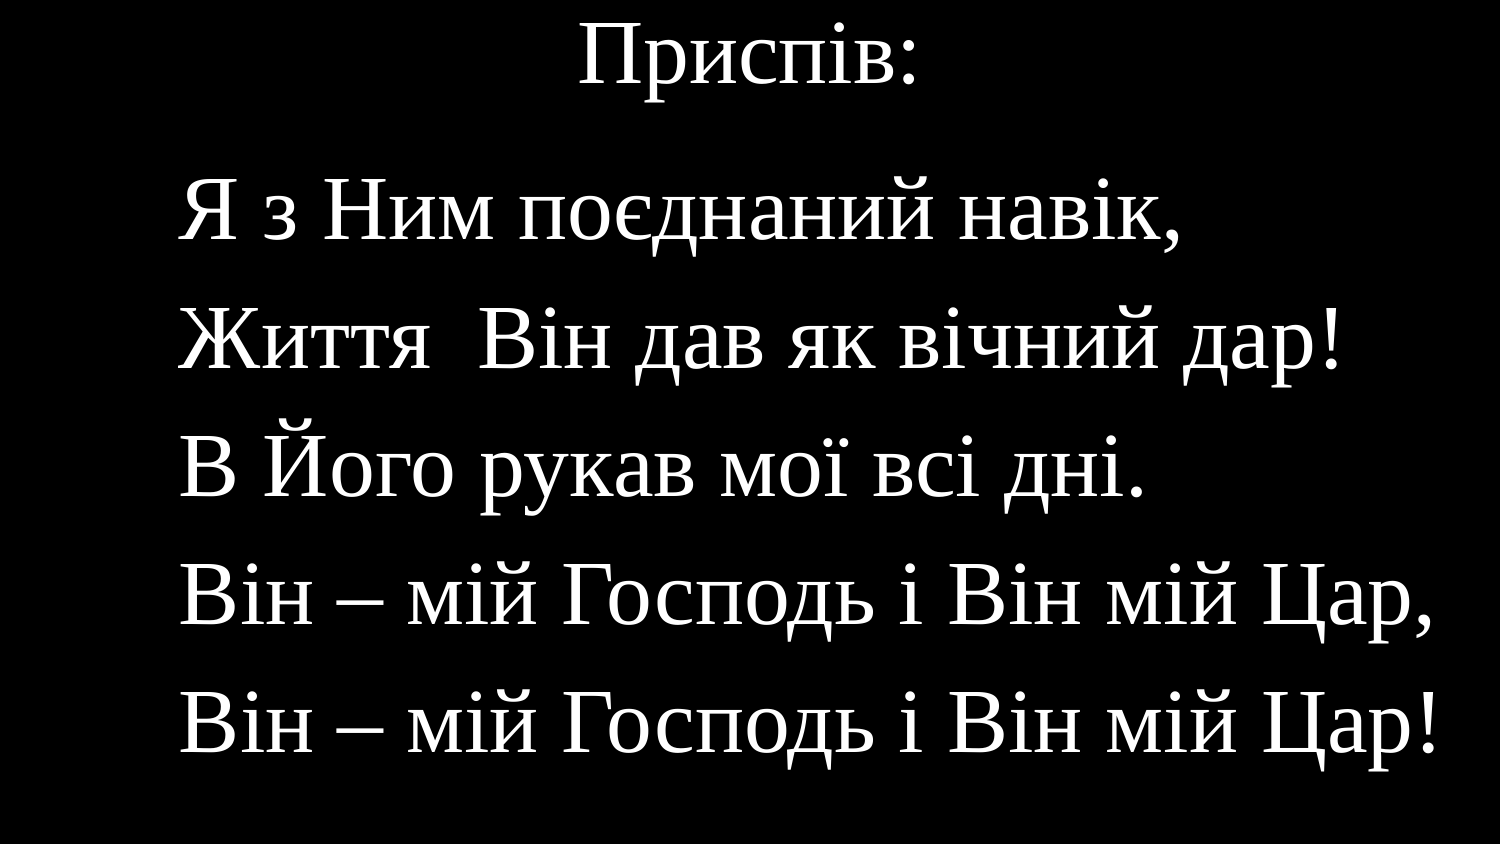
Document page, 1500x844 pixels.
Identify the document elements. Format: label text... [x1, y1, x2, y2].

list Я з Ним поєднаний навік, Життя Він дав як вічний дар! В Його рукав мої всі дні. Він – мій Господь і Він мій Цар, Він – мій Господь і Він мій Цар! [163, 140, 1477, 844]
title Приспів: [74, 0, 1426, 94]
